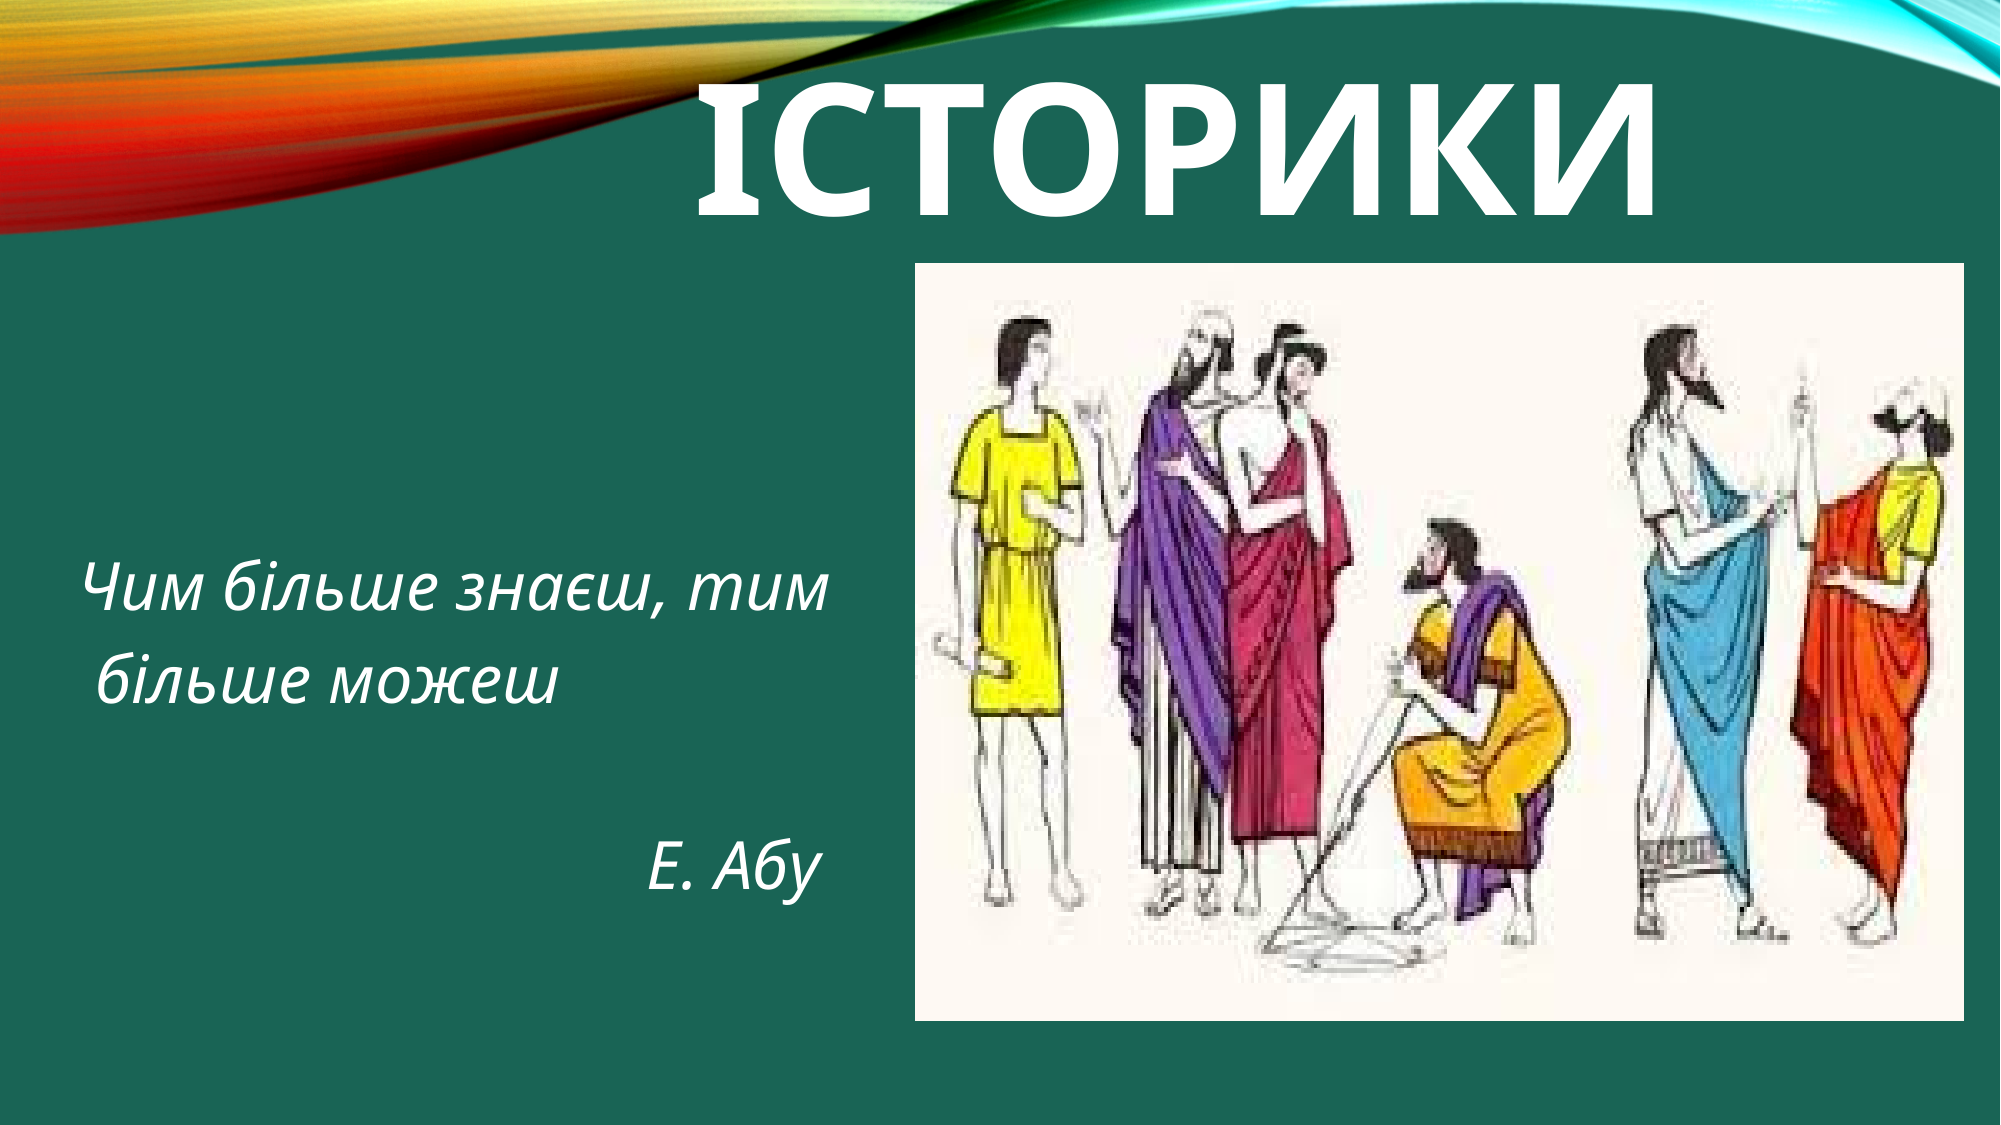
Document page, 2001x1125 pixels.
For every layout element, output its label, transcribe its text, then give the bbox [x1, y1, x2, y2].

list Чим більше знаєш, тим більше можеш Е. Абу [45, 360, 915, 1021]
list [915, 263, 1964, 1021]
title Історики [474, 47, 1888, 264]
picture [0, 0, 2000, 237]
